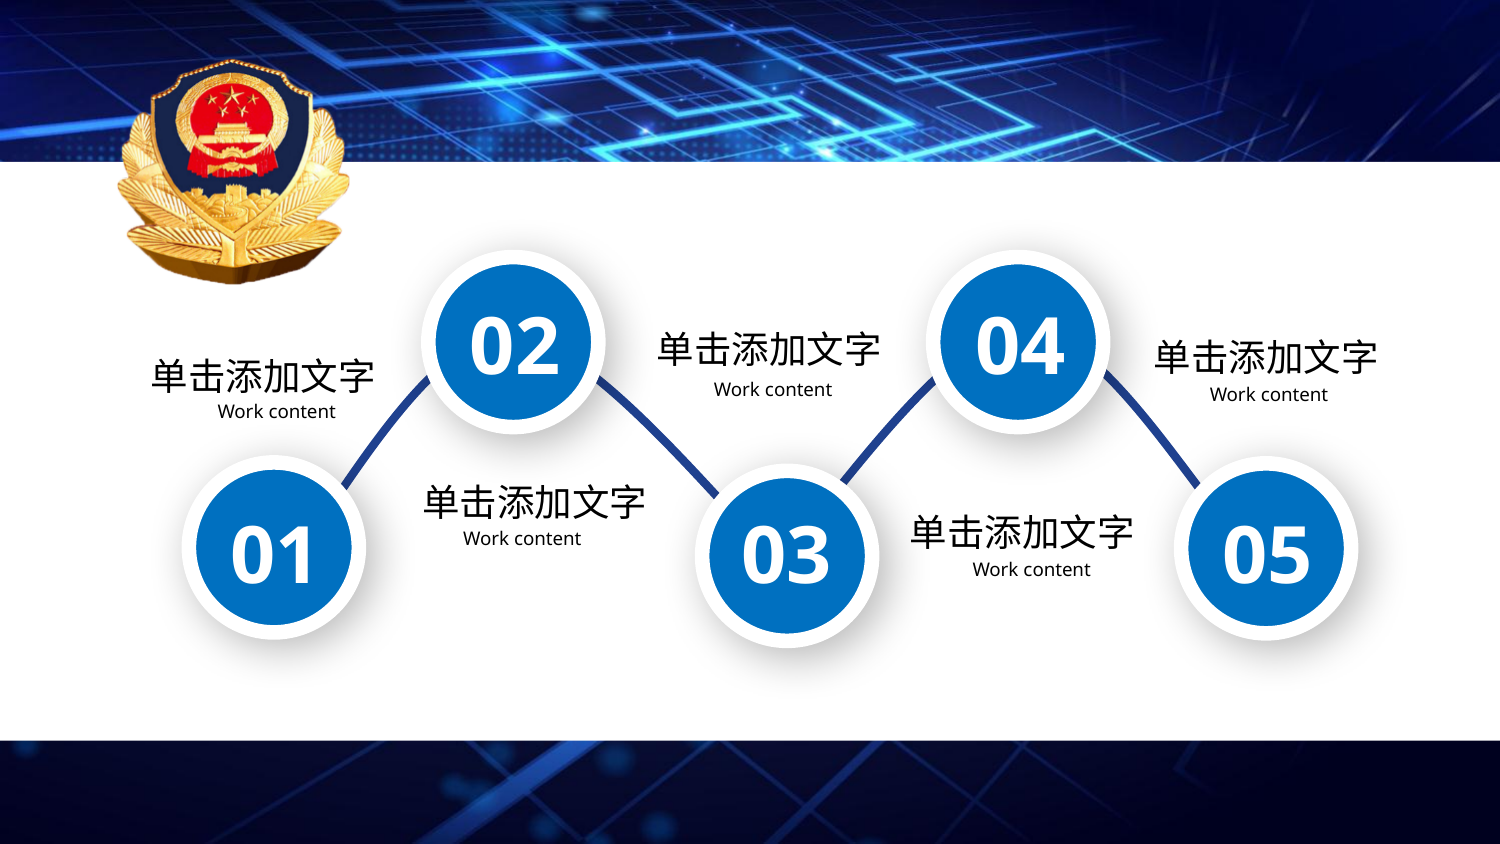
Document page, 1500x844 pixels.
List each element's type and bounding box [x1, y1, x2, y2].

text_box [638, 320, 901, 407]
picture [0, 0, 1500, 844]
text_box [1180, 463, 1352, 634]
text_box [1132, 328, 1400, 412]
text_box [897, 503, 1148, 587]
text_box [932, 256, 1104, 428]
text_box [138, 347, 388, 429]
text_box [188, 462, 360, 633]
text_box [408, 473, 662, 555]
text_box [701, 470, 873, 642]
text_box [428, 256, 599, 428]
